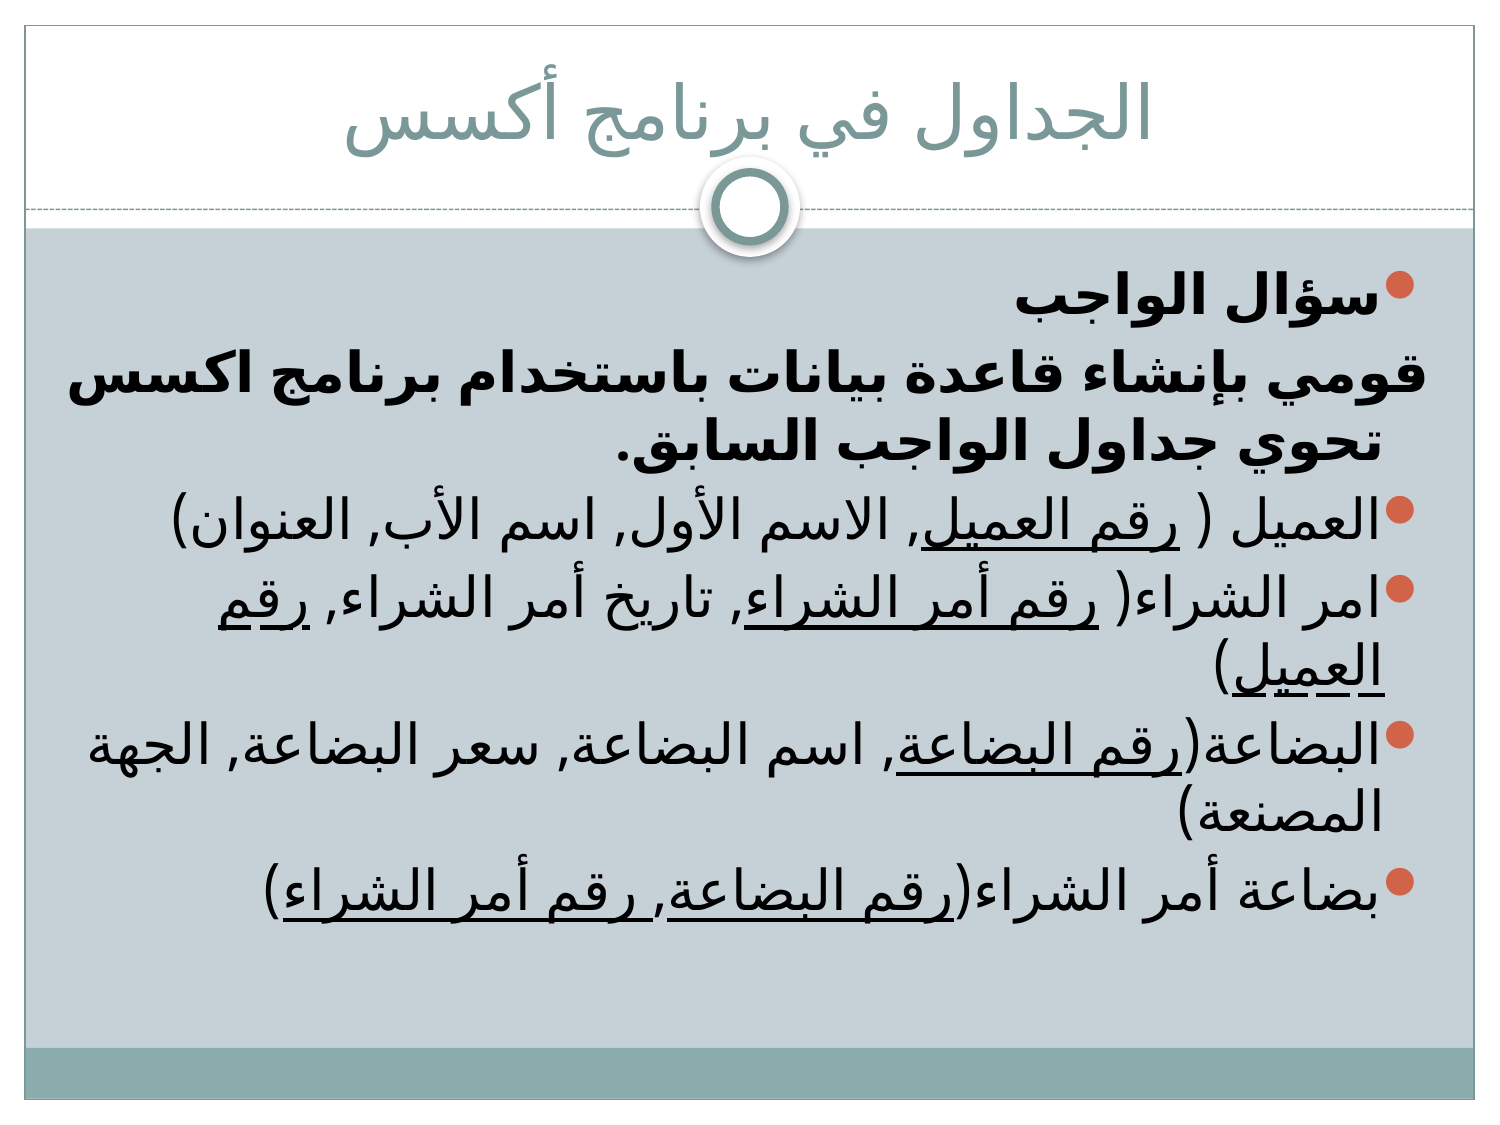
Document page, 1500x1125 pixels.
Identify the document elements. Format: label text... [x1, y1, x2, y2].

title الجداول في برنامج أكسس [49, 37, 1450, 162]
list سؤال الواجب قومي بإنشاء قاعدة بيانات باستخدام برنامج اكسس تحوي جداول الواجب السابق. العميل ( رقم العميل, الاسم الأول, اسم الأب, العنوان) امر الشراء( رقم أمر الشراء, تاريخ أمر الشراء, رقم العميل) البضاعة(رقم البضاعة, اسم البضاعة, سعر البضاعة, الجهة المصنعة) بضاعة أمر الشراء(رقم البضاعة, رقم أمر الشراء) [49, 250, 1445, 1001]
